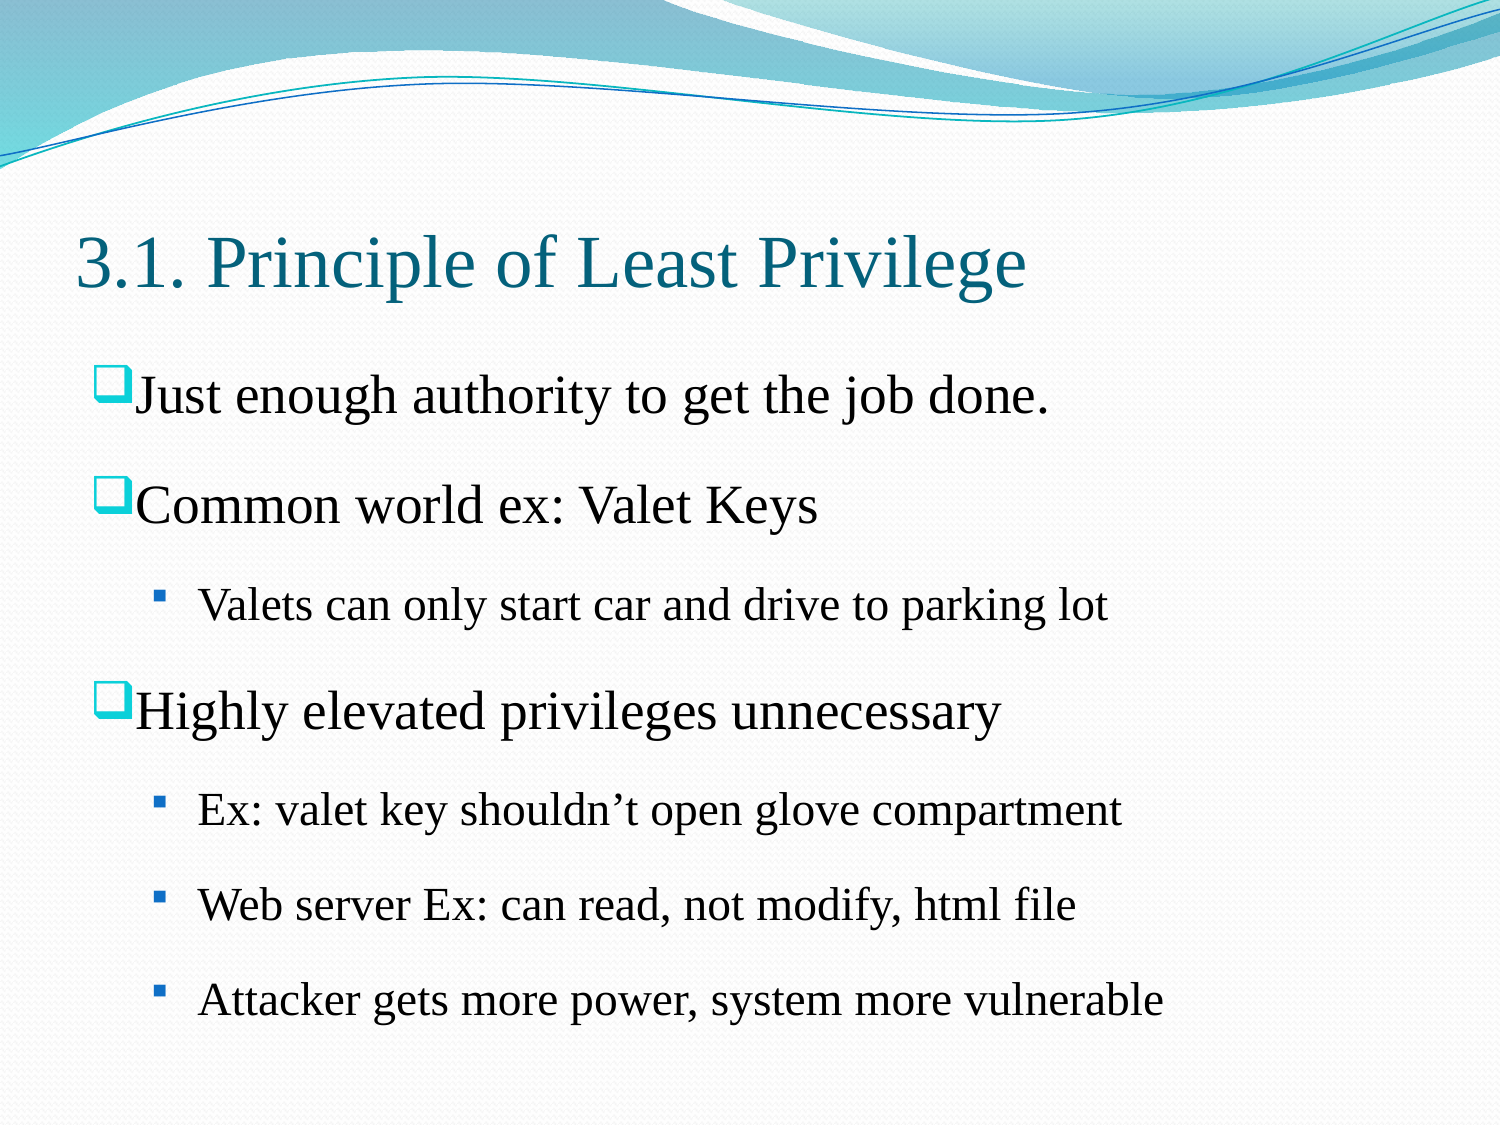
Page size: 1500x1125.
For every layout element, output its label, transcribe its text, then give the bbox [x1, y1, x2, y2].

list Just enough authority to get the job done. Common world ex: Valet Keys Valets can only start car and drive to parking lot Highly elevated privileges unnecessary Ex: valet key shouldn’t open glove compartment Web server Ex: can read, not modify, html file Attacker gets more power, system more vulnerable [75, 317, 1425, 1038]
title 3.1. Principle of Least Privilege [75, 115, 1425, 303]
